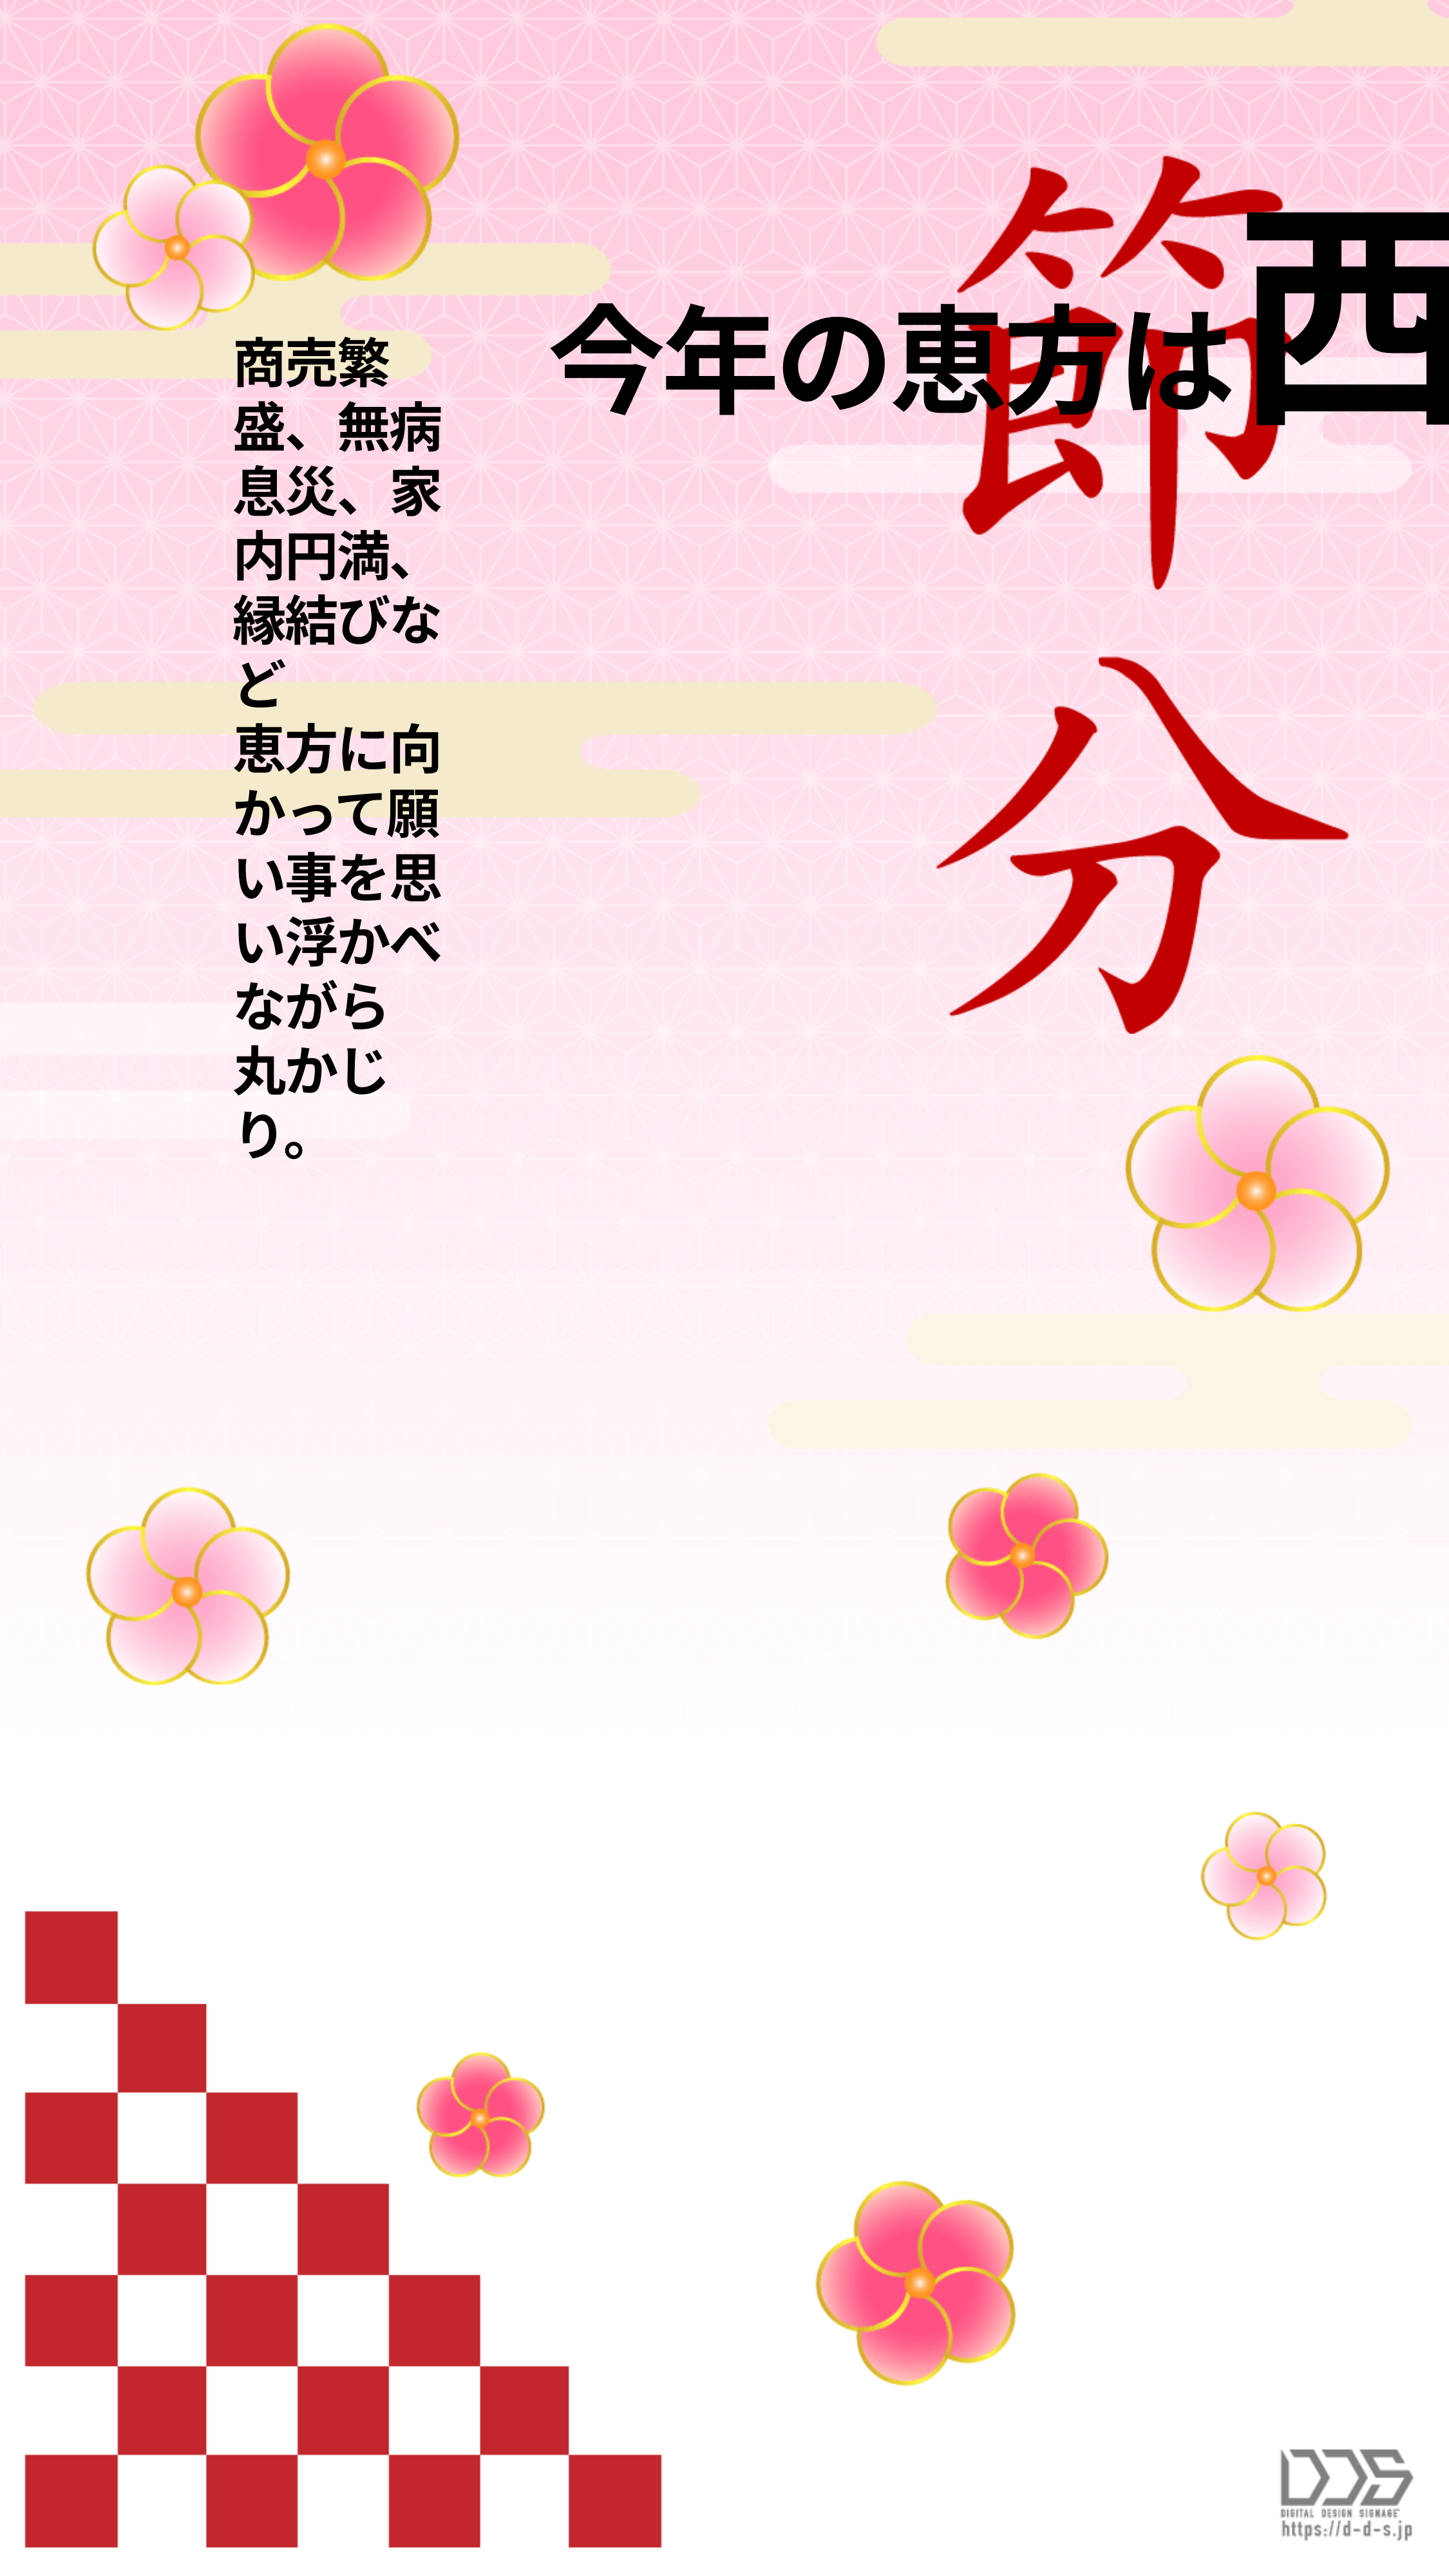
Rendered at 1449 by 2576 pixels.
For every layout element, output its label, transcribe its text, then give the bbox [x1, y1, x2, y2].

picture [0, 0, 1449, 2576]
text_box 今年の恵方は西南西です [538, 158, 842, 2225]
text_box 商売繁盛、無病息災、家内円満、縁結びなど 恵方に向かって願い事を思い浮かべながら 丸かじり。 [223, 324, 476, 2140]
